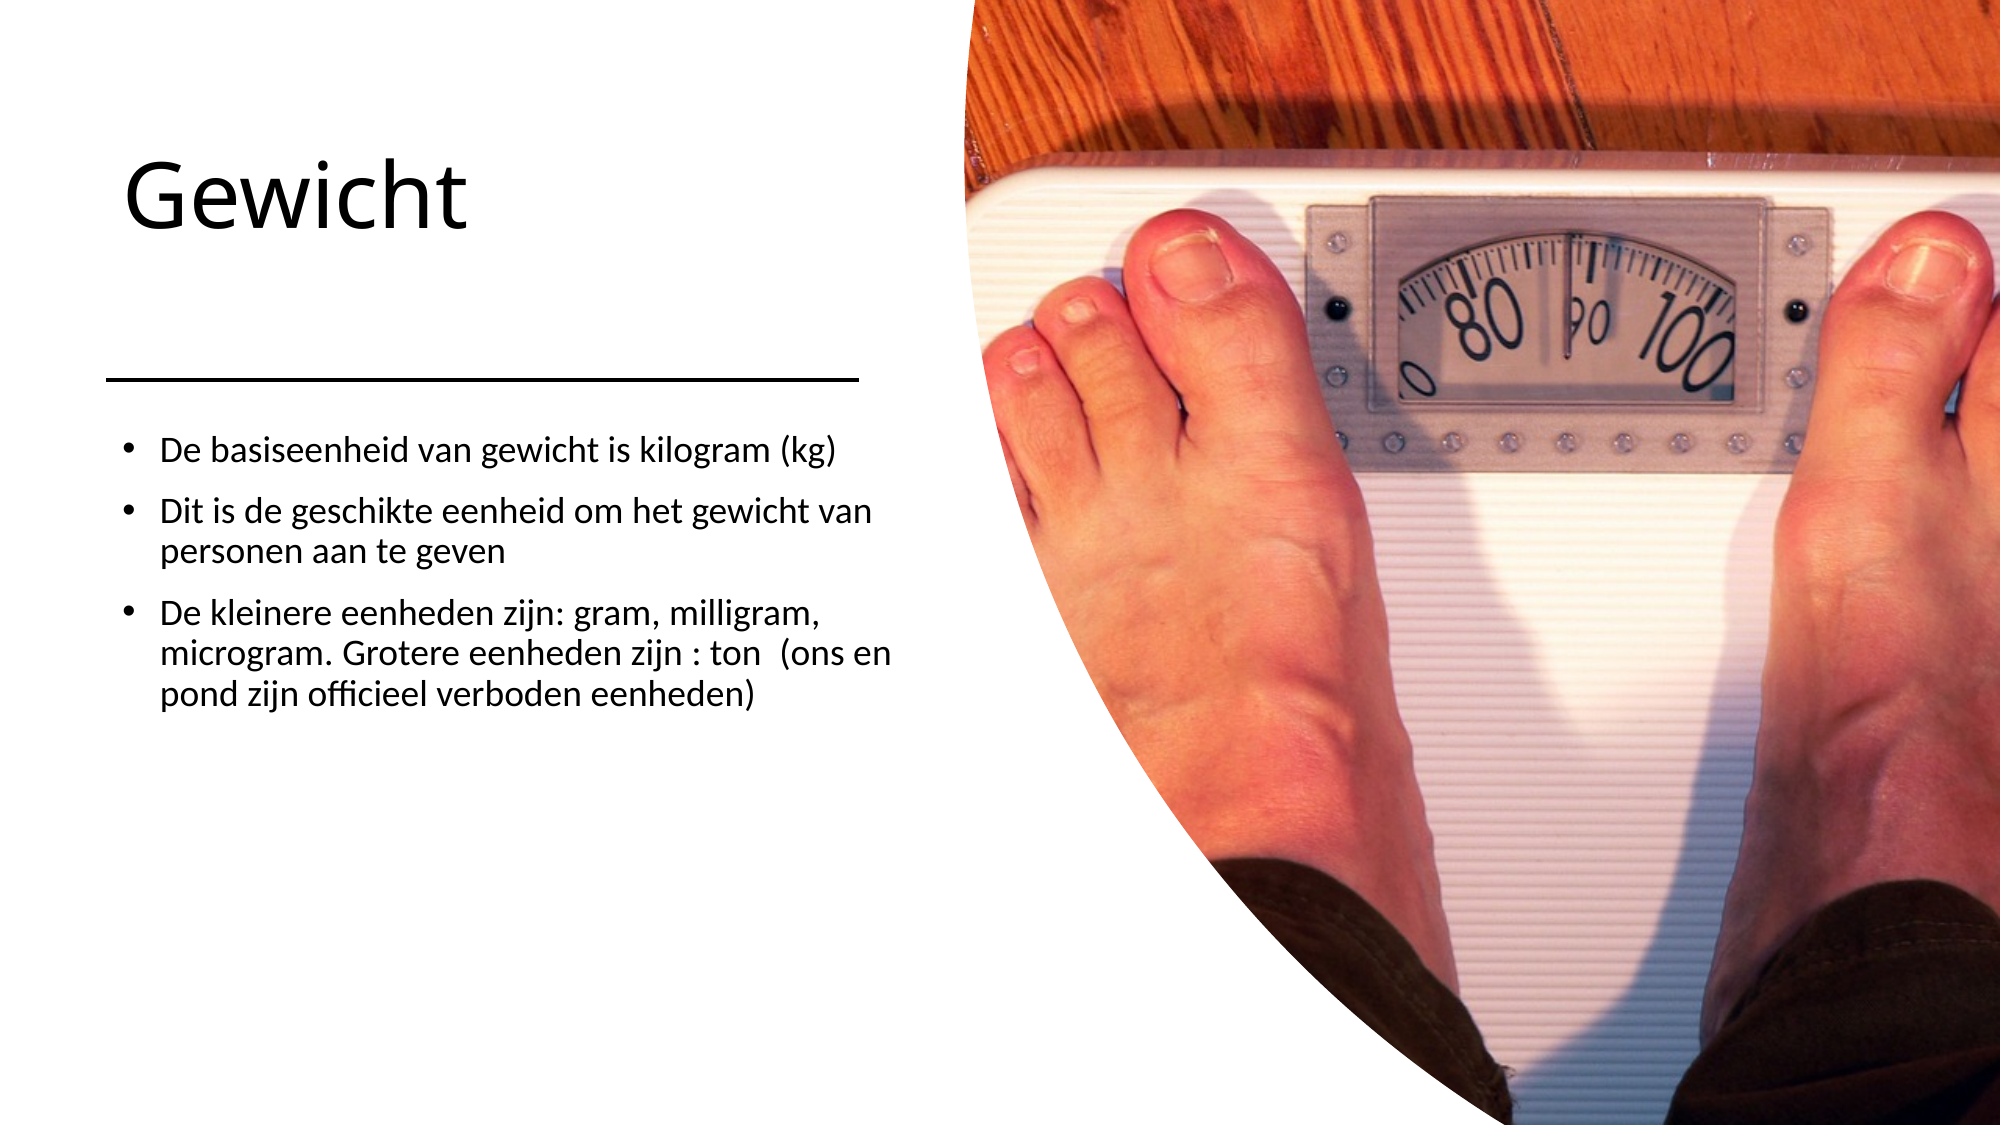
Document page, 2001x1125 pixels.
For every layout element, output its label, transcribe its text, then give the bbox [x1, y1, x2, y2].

list De basiseenheid van gewicht is kilogram (kg) Dit is de geschikte eenheid om het gewicht van personen aan te geven De kleinere eenheden zijn: gram, milligram, microgram. Grotere eenheden zijn : ton (ons en pond zijn officieel verboden eenheden) [107, 422, 948, 991]
picture [964, 0, 2000, 1125]
title Gewicht [107, 59, 948, 338]
